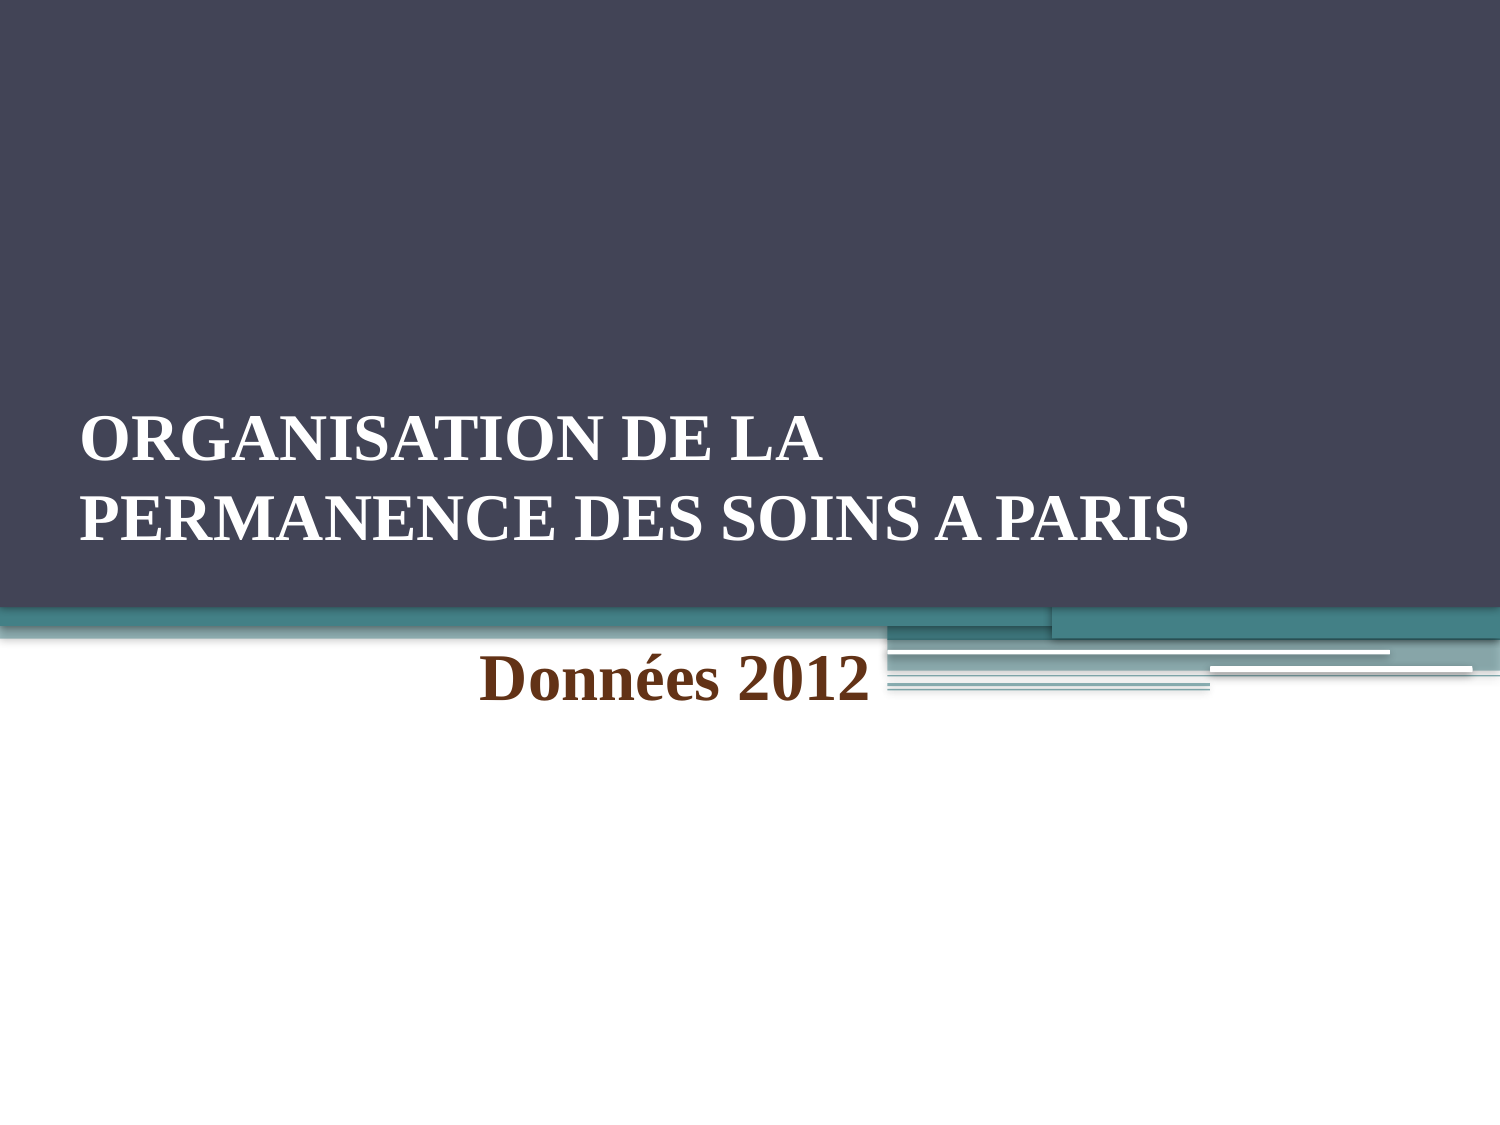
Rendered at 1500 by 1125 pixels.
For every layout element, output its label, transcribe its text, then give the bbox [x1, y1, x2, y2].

title ORGANISATION DE LA PERMANENCE DES SOINS A PARIS Données 2012 [64, 586, 1483, 721]
